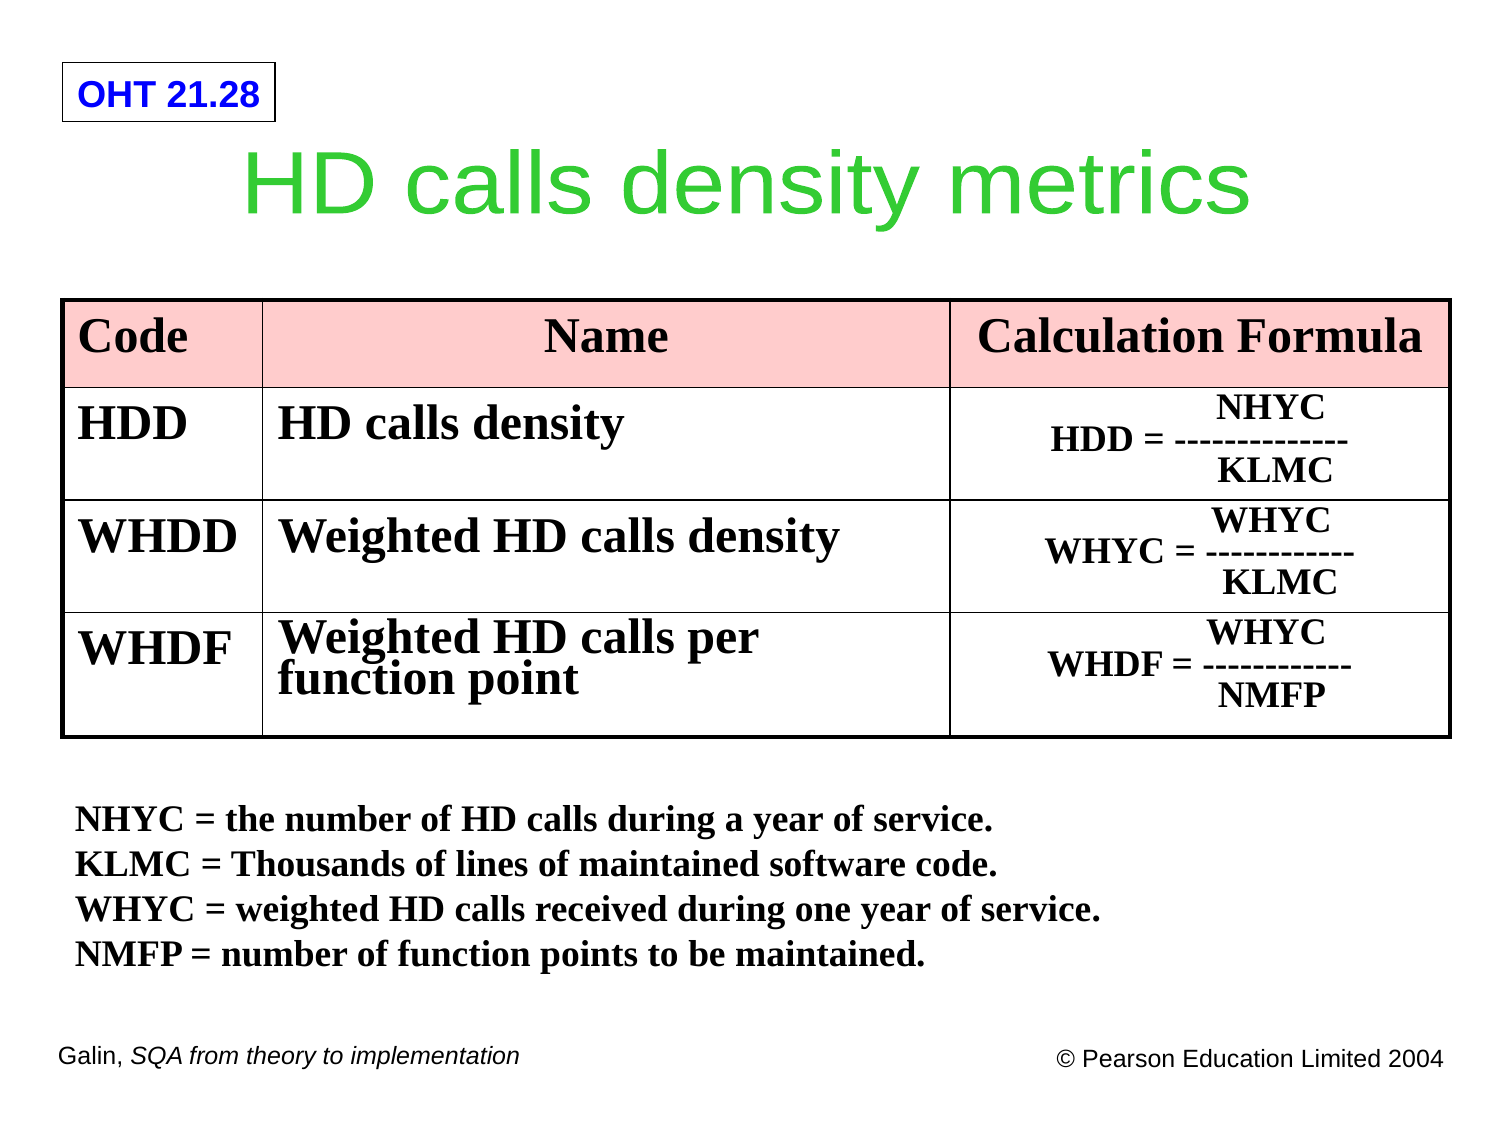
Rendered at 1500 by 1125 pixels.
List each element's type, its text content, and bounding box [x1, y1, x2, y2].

table_cell HDD [65, 388, 262, 499]
table_cell WHDD [65, 501, 262, 612]
table_cell NHYC HDD = -------------- KLMC [951, 388, 1448, 499]
table_cell Weighted HD calls per function point [263, 613, 949, 735]
table_cell HD calls density [263, 388, 949, 499]
table_cell WHYC WHDF = ------------ NMFP [951, 613, 1448, 735]
table_header Code [65, 302, 262, 387]
table_header Name [263, 302, 949, 387]
table_cell Weighted HD calls density [263, 501, 949, 612]
table_cell WHYC WHYC = ------------ KLMC [951, 501, 1448, 612]
table_header Calculation Formula [951, 302, 1448, 387]
table_cell WHDF [65, 613, 262, 735]
text_box NHYC = the number of HD calls during a year of service. KLMC = Thousands of lines of maintained software code. WHYC = weighted HD calls received during one year of service. NMFP = number of function points to be maintained. [60, 786, 1447, 982]
